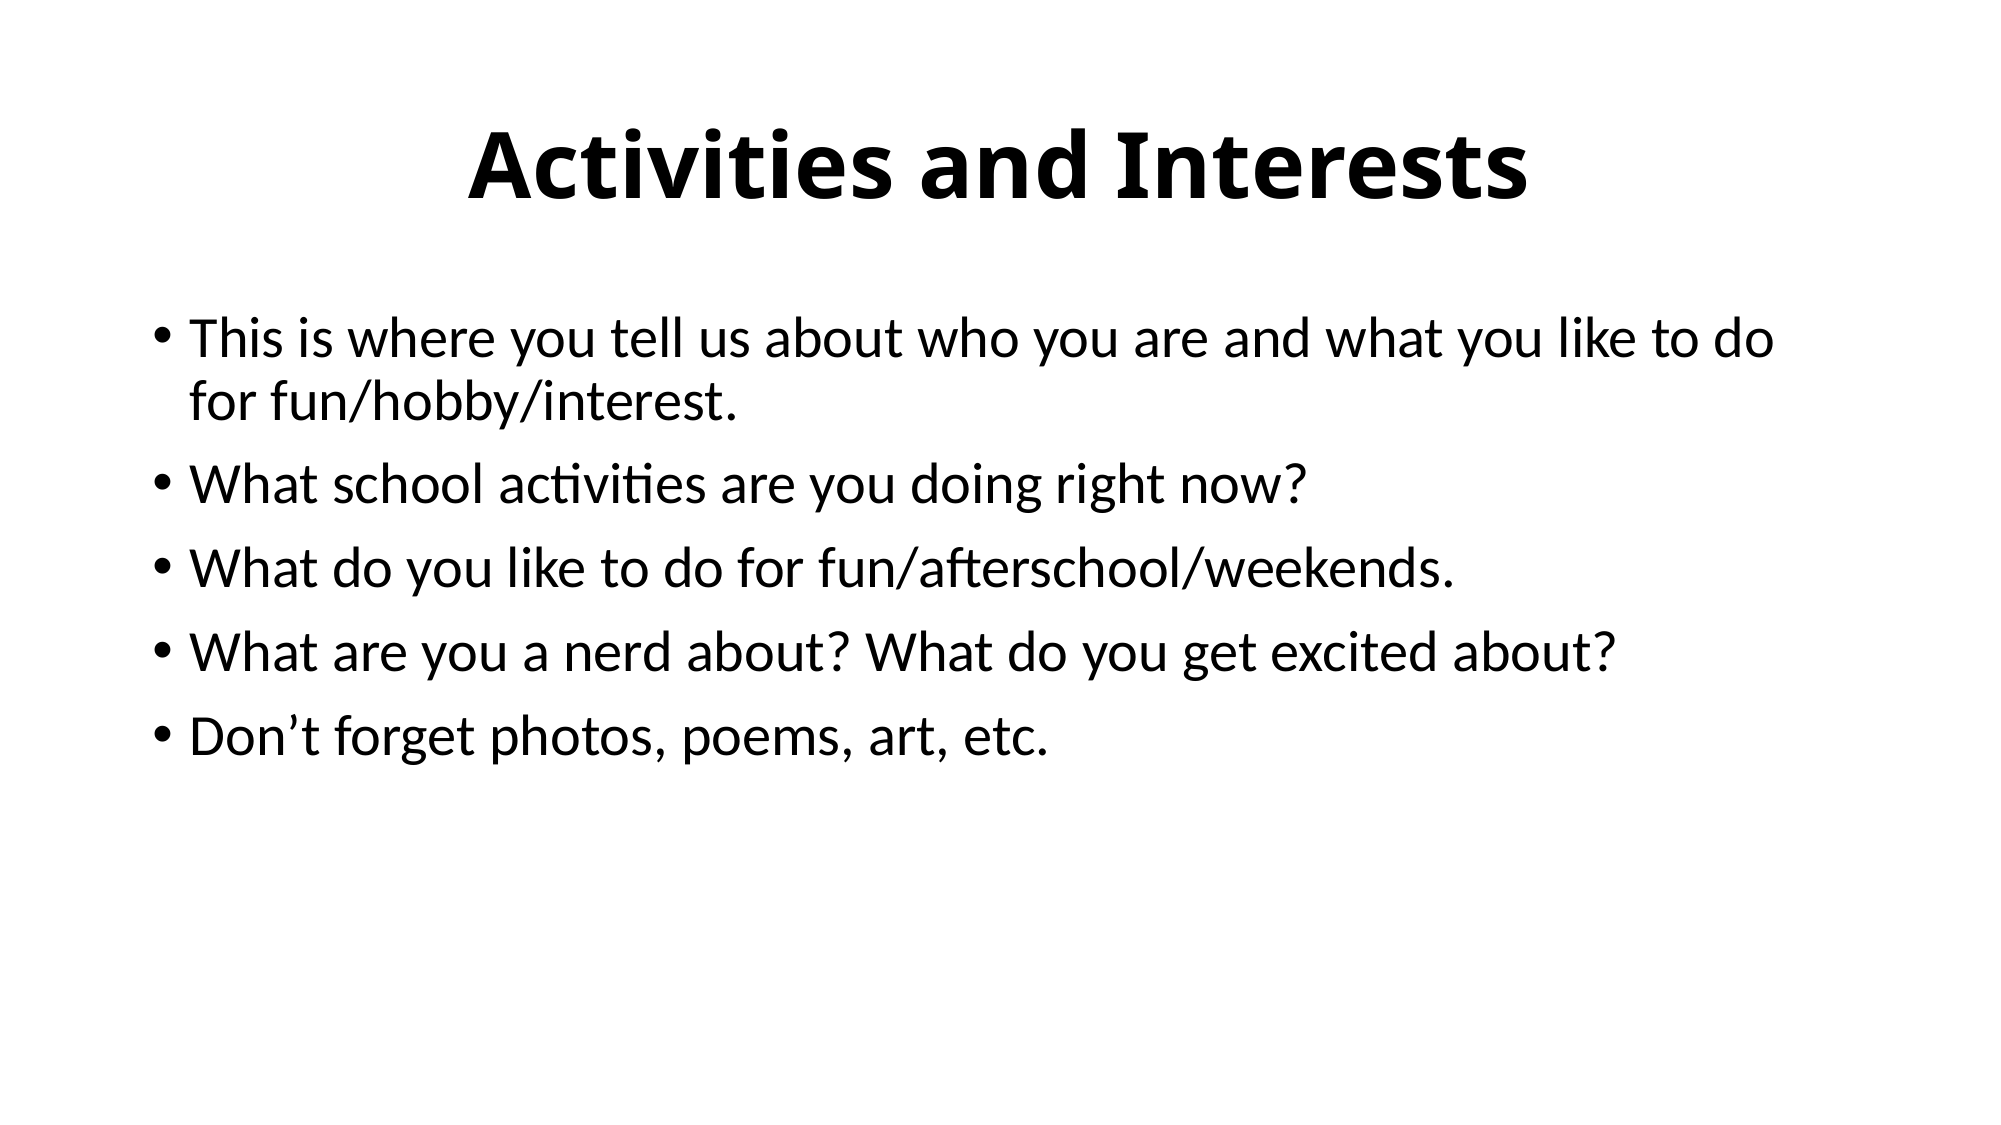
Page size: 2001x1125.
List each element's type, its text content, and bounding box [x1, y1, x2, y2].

title Activities and Interests [137, 59, 1863, 278]
list This is where you tell us about who you are and what you like to do for fun/hobby/interest. What school activities are you doing right now? What do you like to do for fun/afterschool/weekends. What are you a nerd about? What do you get excited about? Don’t forget photos, poems, art, etc. [137, 299, 1863, 1014]
